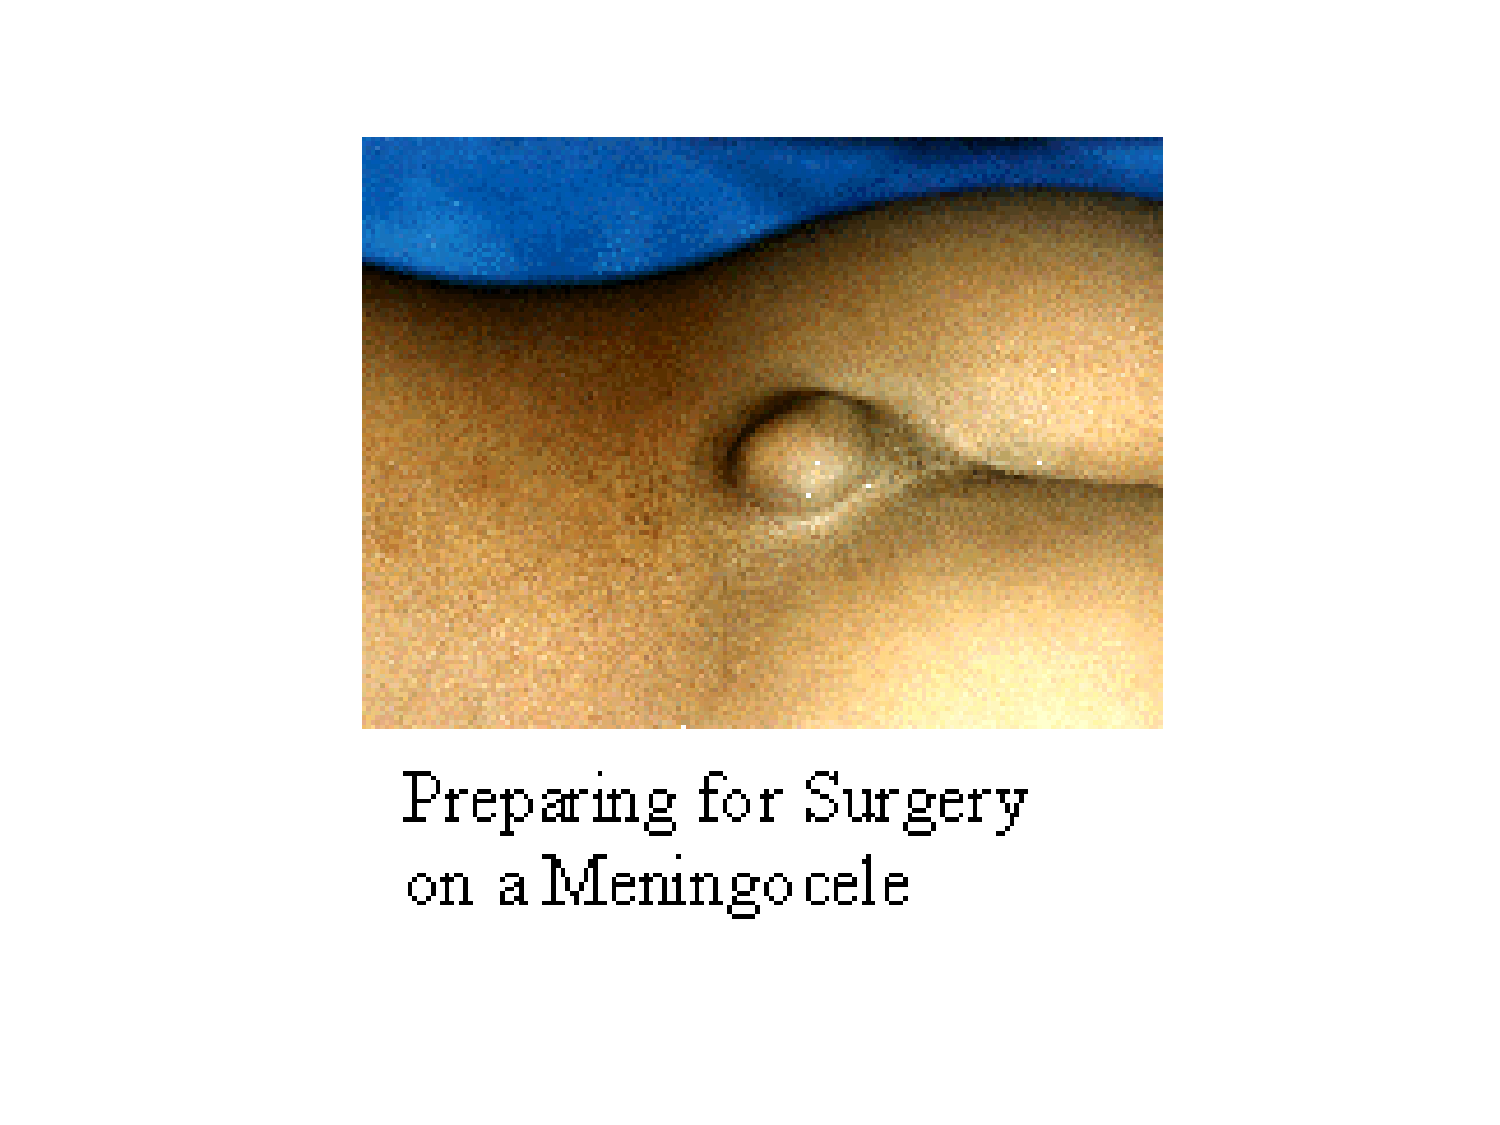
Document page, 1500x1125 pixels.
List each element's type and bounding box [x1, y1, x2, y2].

picture [362, 137, 1163, 952]
